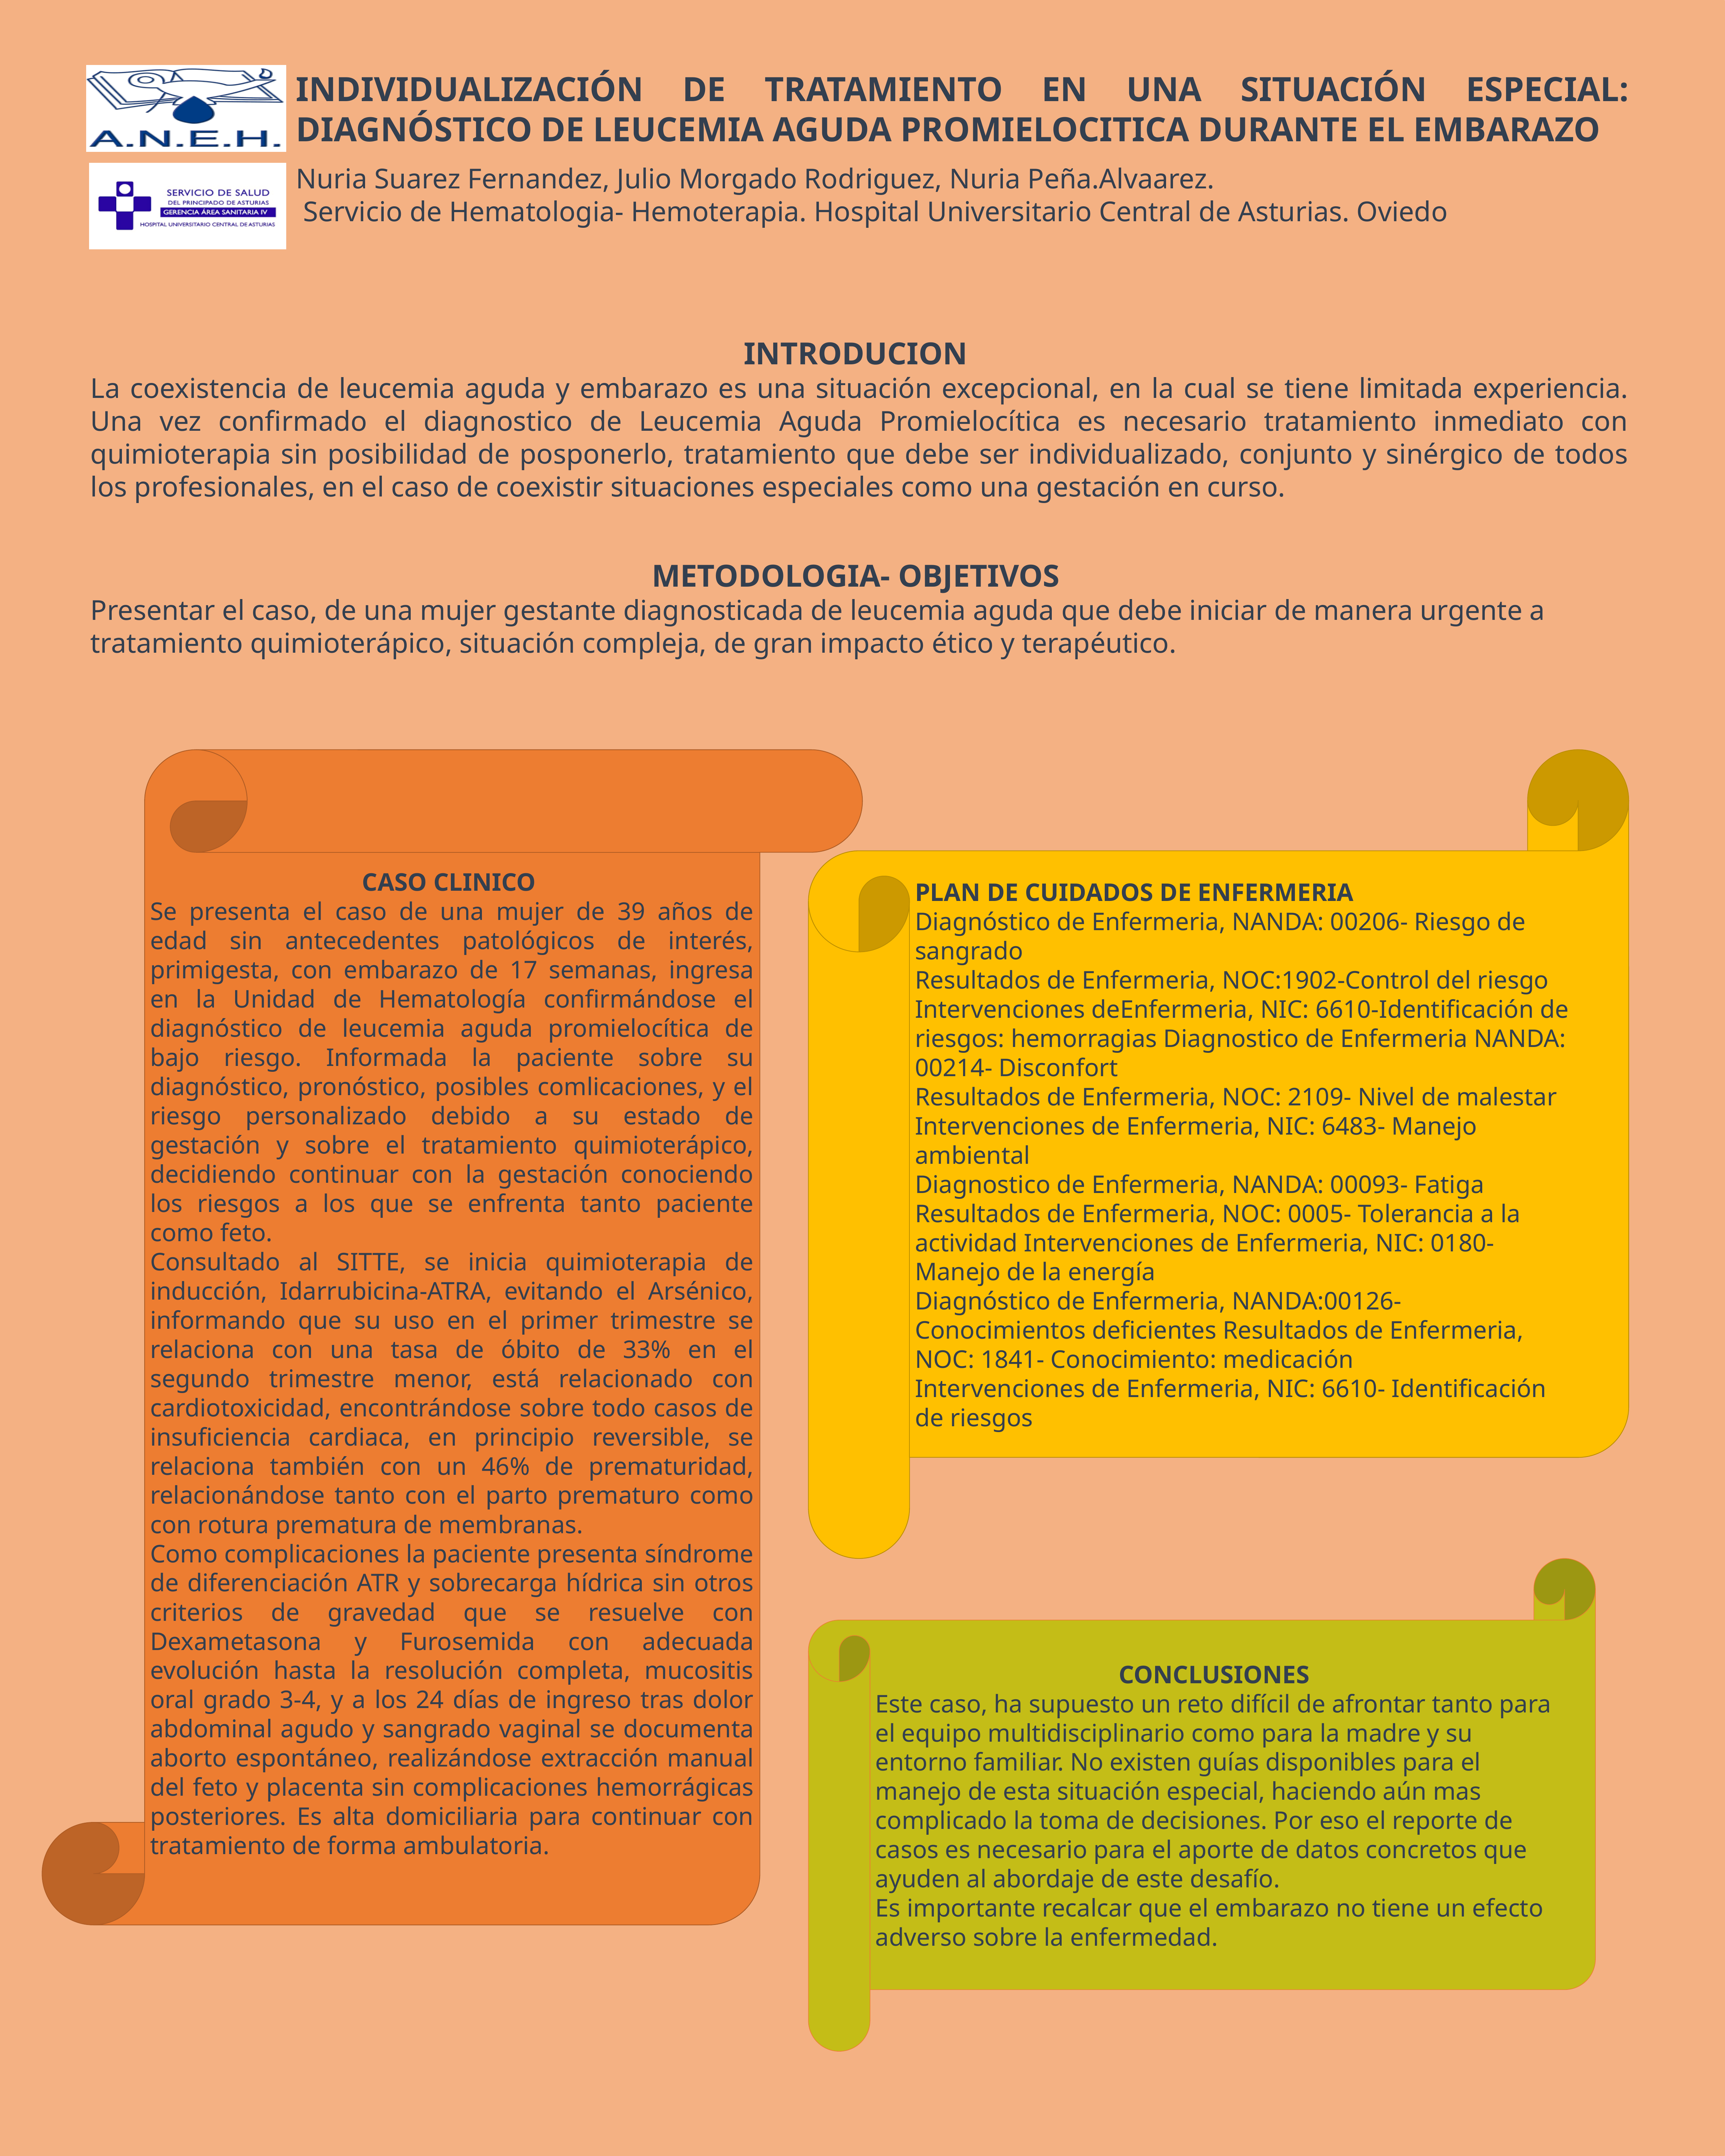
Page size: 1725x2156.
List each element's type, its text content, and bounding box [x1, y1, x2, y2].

picture [86, 65, 286, 152]
text_box Nuria Suarez Fernandez, Julio Morgado Rodriguez, Nuria Peña.Alvaarez. Servicio de Hematologia- Hemoterapia. Hospital Universitario Central de Asturias. Oviedo [291, 158, 1596, 230]
text_box CONCLUSIONES Este caso, ha supuesto un reto difícil de afrontar tanto para el equipo multidisciplinario como para la madre y su entorno familiar. No existen guías disponibles para el manejo de esta situación especial, haciendo aún mas complicado la toma de decisiones. Por eso el reporte de casos es necesario para el aporte de datos concretos que ayuden al abordaje de este desafío. Es importante recalcar que el embarazo no tiene un efecto adverso sobre la enfermedad. [808, 1558, 1596, 2052]
text_box METODOLOGIA- OBJETIVOS Presentar el caso, de una mujer gestante diagnosticada de leucemia aguda que debe iniciar de manera urgente a tratamiento quimioterápico, situación compleja, de gran impacto ético y terapéutico. [85, 553, 1634, 661]
text_box CASO CLINICO Se presenta el caso de una mujer de 39 años de edad sin antecedentes patológicos de interés, primigesta, con embarazo de 17 semanas, ingresa en la Unidad de Hematología confirmándose el diagnóstico de leucemia aguda promielocítica de bajo riesgo. Informada la paciente sobre su diagnóstico, pronóstico, posibles comlicaciones, y el riesgo personalizado debido a su estado de gestación y sobre el tratamiento quimioterápico, decidiendo continuar con la gestación conociendo los riesgos a los que se enfrenta tanto paciente como feto. Consultado al SITTE, se inicia quimioterapia de inducción, Idarrubicina-ATRA, evitando el Arsénico, informando que su uso en el primer trimestre se relaciona con una tasa de óbito de 33% en el segundo trimestre menor, está relacionado con cardiotoxicidad, encontrándose sobre todo casos de insuficiencia cardiaca, en principio reversible, se relaciona también con un 46% de prematuridad, relacionándose tanto con el parto prematuro como con rotura prematura de membranas. Como complicaciones la paciente presenta síndrome de diferenciación ATR y sobrecarga hídrica sin otros criterios de gravedad que se resuelve con Dexametasona y Furosemida con adecuada evolución hasta la resolución completa, mucositis oral grado 3-4, y a los 24 días de ingreso tras dolor abdominal agudo y sangrado vaginal se documenta aborto espontáneo, realizándose extracción manual del feto y placenta sin complicaciones hemorrágicas posteriores. Es alta domiciliaria para continuar con tratamiento de forma ambulatoria. [42, 749, 863, 1926]
text_box INDIVIDUALIZACIÓN DE TRATAMIENTO EN UNA SITUACIÓN ESPECIAL: DIAGNÓSTICO DE LEUCEMIA AGUDA PROMIELOCITICA DURANTE EL EMBARAZO [291, 65, 1636, 151]
text_box INTRODUCION La coexistencia de leucemia aguda y embarazo es una situación excepcional, en la cual se tiene limitada experiencia. Una vez confirmado el diagnostico de Leucemia Aguda Promielocítica es necesario tratamiento inmediato con quimioterapia sin posibilidad de posponerlo, tratamiento que debe ser individualizado, conjunto y sinérgico de todos los profesionales, en el caso de coexistir situaciones especiales como una gestación en curso. [85, 331, 1634, 505]
picture [89, 163, 286, 249]
text_box PLAN DE CUIDADOS DE ENFERMERIA Diagnóstico de Enfermeria, NANDA: 00206- Riesgo de sangrado Resultados de Enfermeria, NOC:1902-Control del riesgo Intervenciones deEnfermeria, NIC: 6610-Identificación de riesgos: hemorragias Diagnostico de Enfermeria NANDA: 00214- Disconfort Resultados de Enfermeria, NOC: 2109- Nivel de malestar Intervenciones de Enfermeria, NIC: 6483- Manejo ambiental Diagnostico de Enfermeria, NANDA: 00093- Fatiga Resultados de Enfermeria, NOC: 0005- Tolerancia a la actividad Intervenciones de Enfermeria, NIC: 0180- Manejo de la energía Diagnóstico de Enfermeria, NANDA:00126- Conocimientos deficientes Resultados de Enfermeria, NOC: 1841- Conocimiento: medicación Intervenciones de Enfermeria, NIC: 6610- Identificación de riesgos [808, 749, 1629, 1559]
